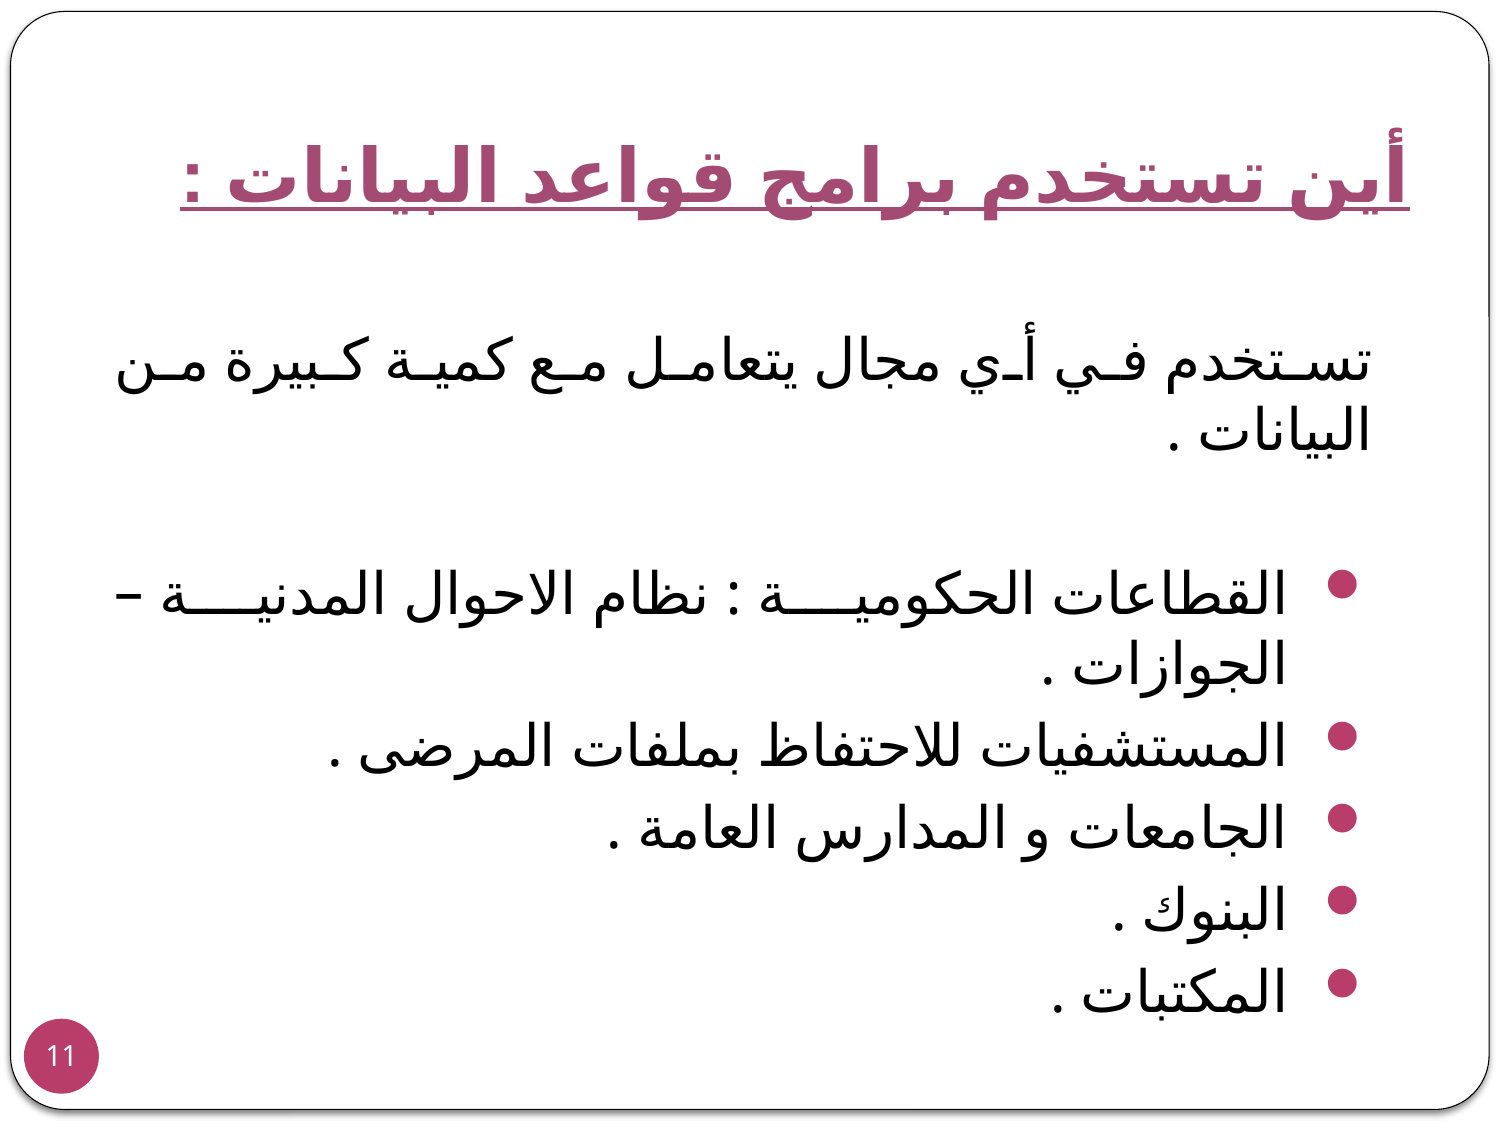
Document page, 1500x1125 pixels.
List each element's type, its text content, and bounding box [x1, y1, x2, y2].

list تستخدم في أي مجال يتعامل مع كمية كبيرة من البيانات . القطاعات الحكومية : نظام الاحوال المدنية – الجوازات . المستشفيات للاحتفاظ بملفات المرضى . الجامعات و المدارس العامة . البنوك . المكتبات . [100, 314, 1388, 1010]
slide_number 11 [23, 1018, 99, 1094]
title أين تستخدم برامج قواعد البيانات : [150, 45, 1425, 233]
